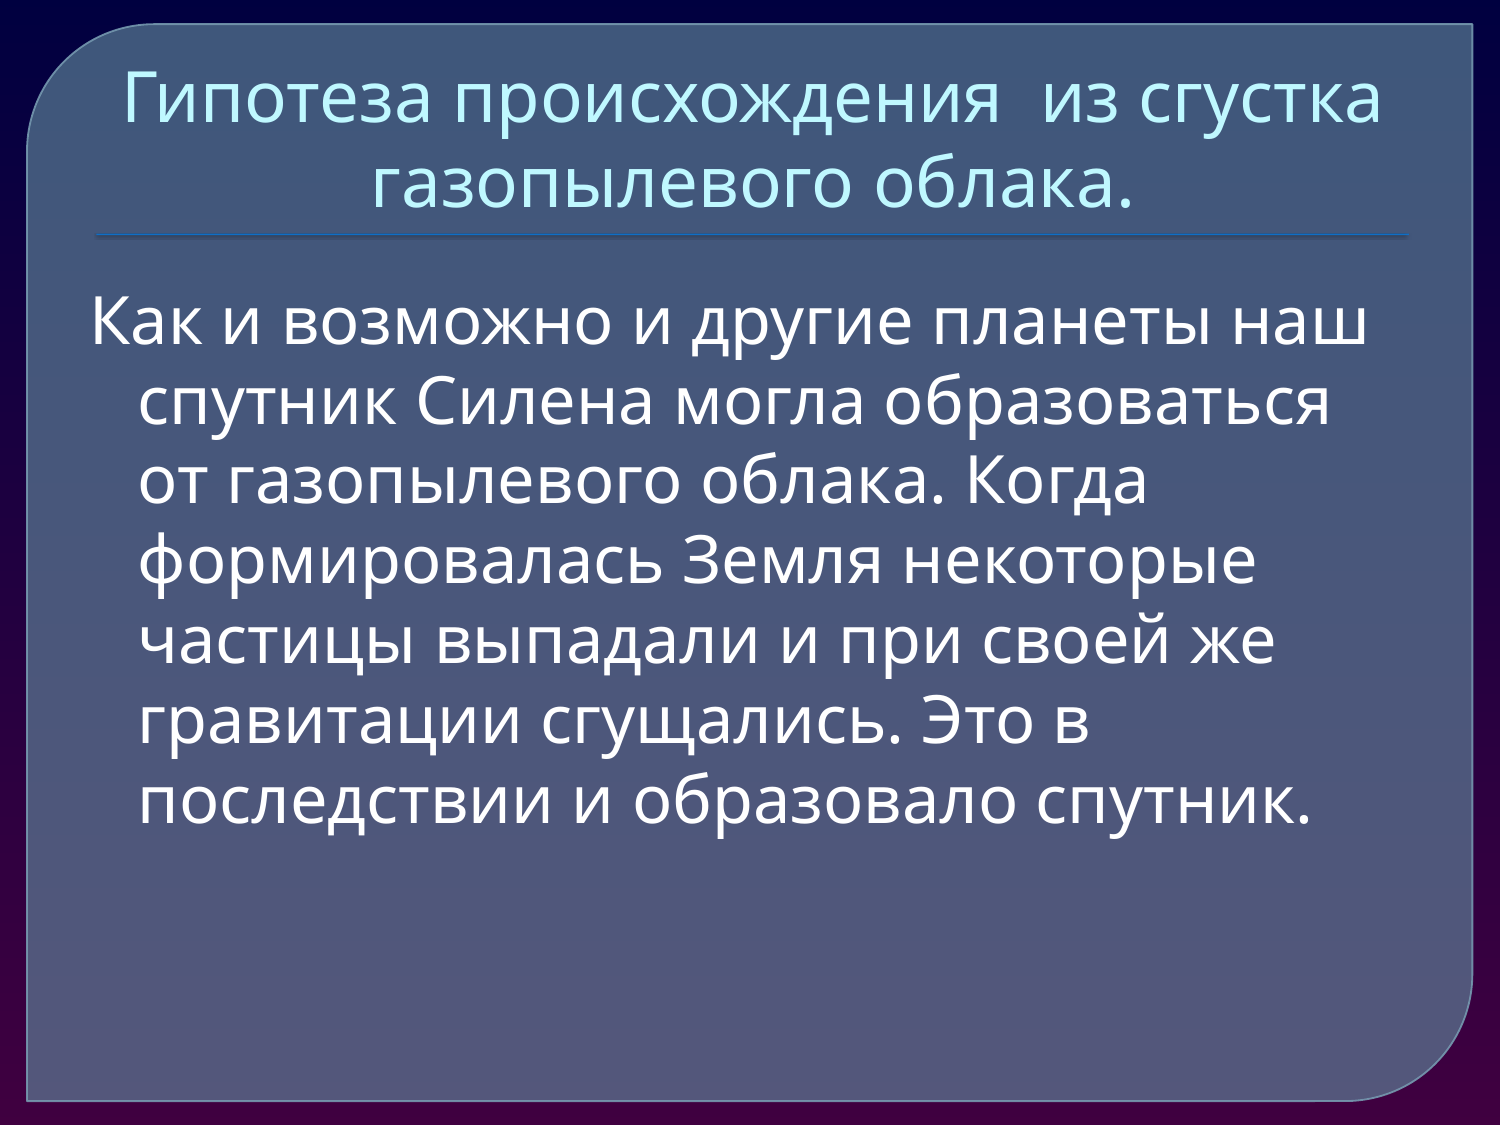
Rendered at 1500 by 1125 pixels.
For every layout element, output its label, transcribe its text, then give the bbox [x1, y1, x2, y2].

list Как и возможно и другие планеты наш спутник Силена могла образоваться от газопылевого облака. Когда формировалась Земля некоторые частицы выпадали и при своей же гравитации сгущались. Это в последствии и образовало спутник. [75, 270, 1425, 1013]
title Гипотеза происхождения из сгустка газопылевого облака. [75, 41, 1425, 230]
